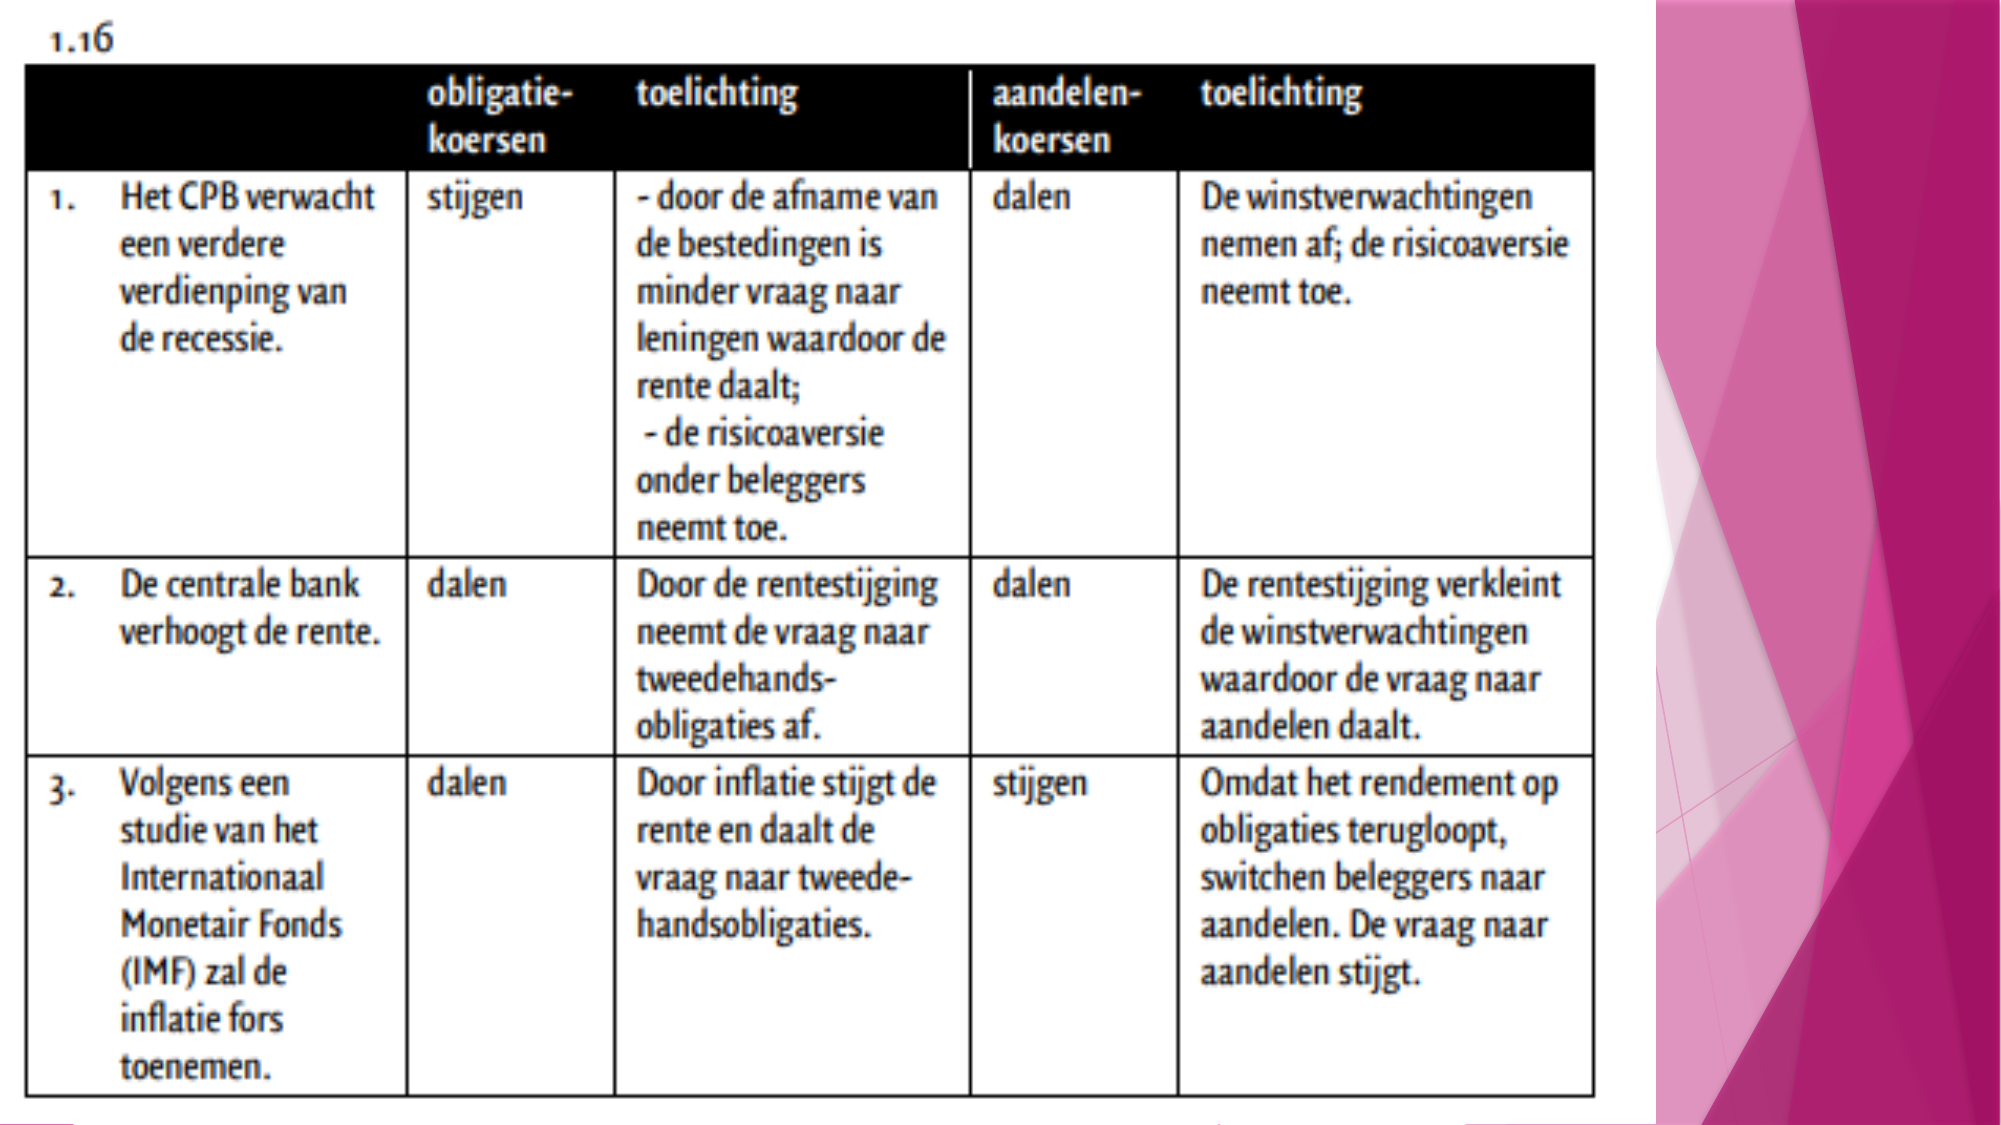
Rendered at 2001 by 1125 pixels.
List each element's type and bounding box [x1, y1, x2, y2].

picture [0, 0, 1657, 1124]
